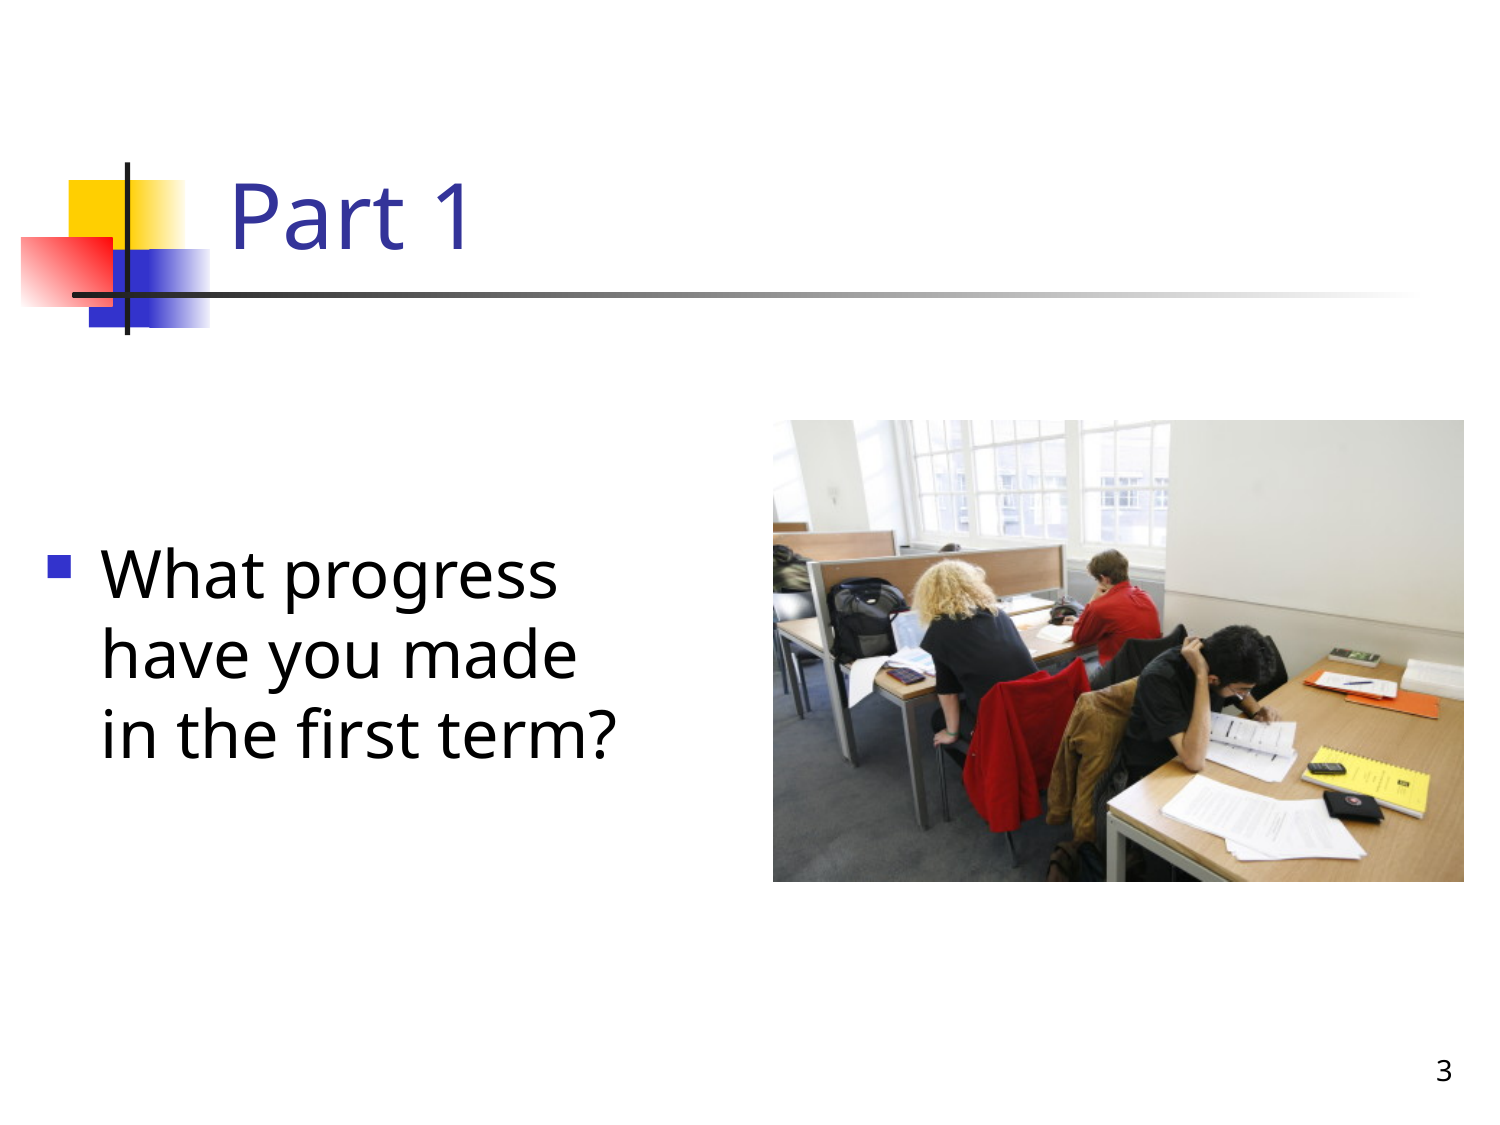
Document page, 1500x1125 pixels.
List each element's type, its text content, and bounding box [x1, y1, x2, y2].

title Part 1 [188, 35, 1468, 275]
slide_number 3 [1155, 1024, 1468, 1100]
picture [773, 420, 1464, 882]
list What progress have you made in the first term? [29, 338, 655, 1014]
